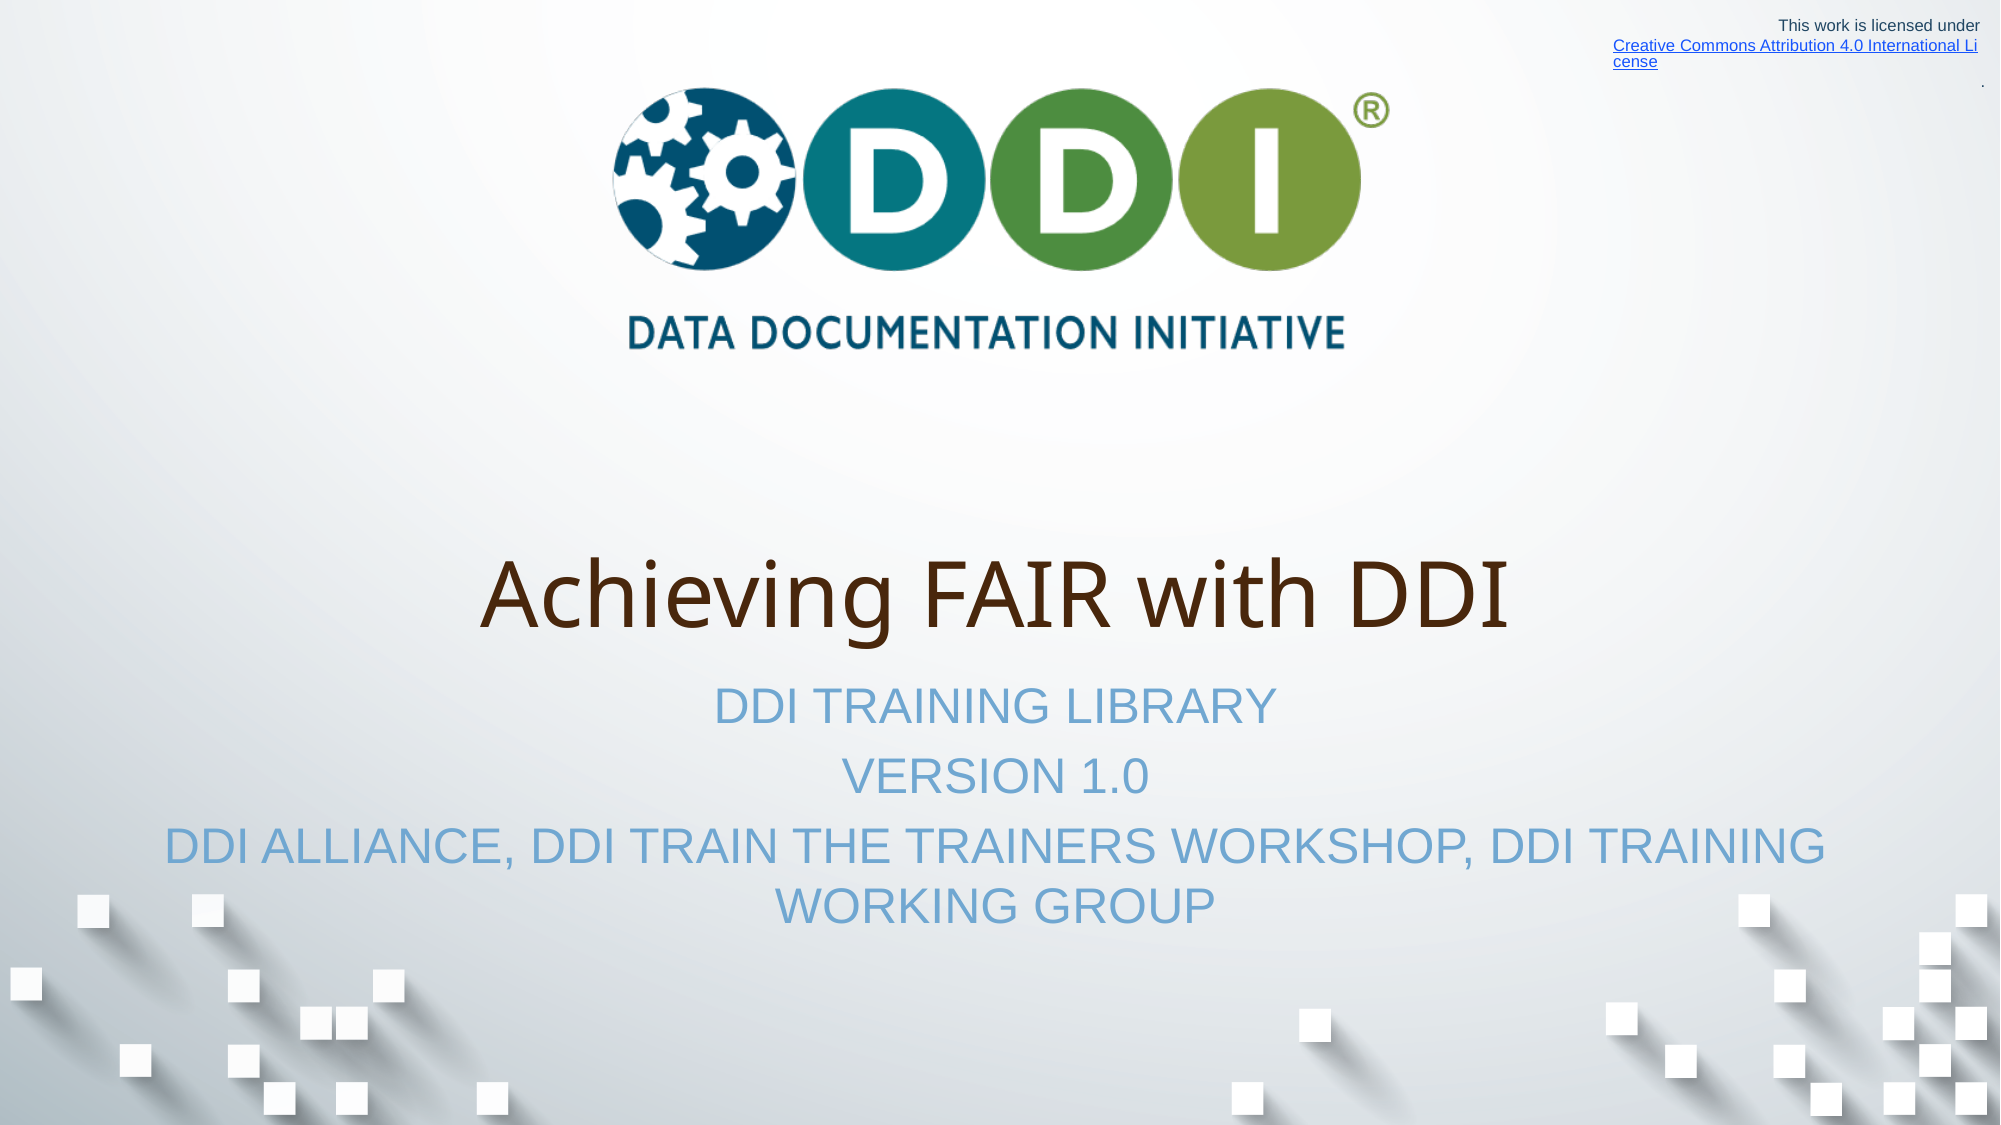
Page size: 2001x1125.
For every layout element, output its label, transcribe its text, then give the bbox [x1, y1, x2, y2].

subtitle DDI Training Library Version 1.0 DDI Alliance, DDI Train the Trainers Workshop, DDI Training Working Group [66, 665, 1926, 841]
picture [0, 0, 2000, 1125]
title Achieving FAIR with DDI [66, 393, 1926, 654]
